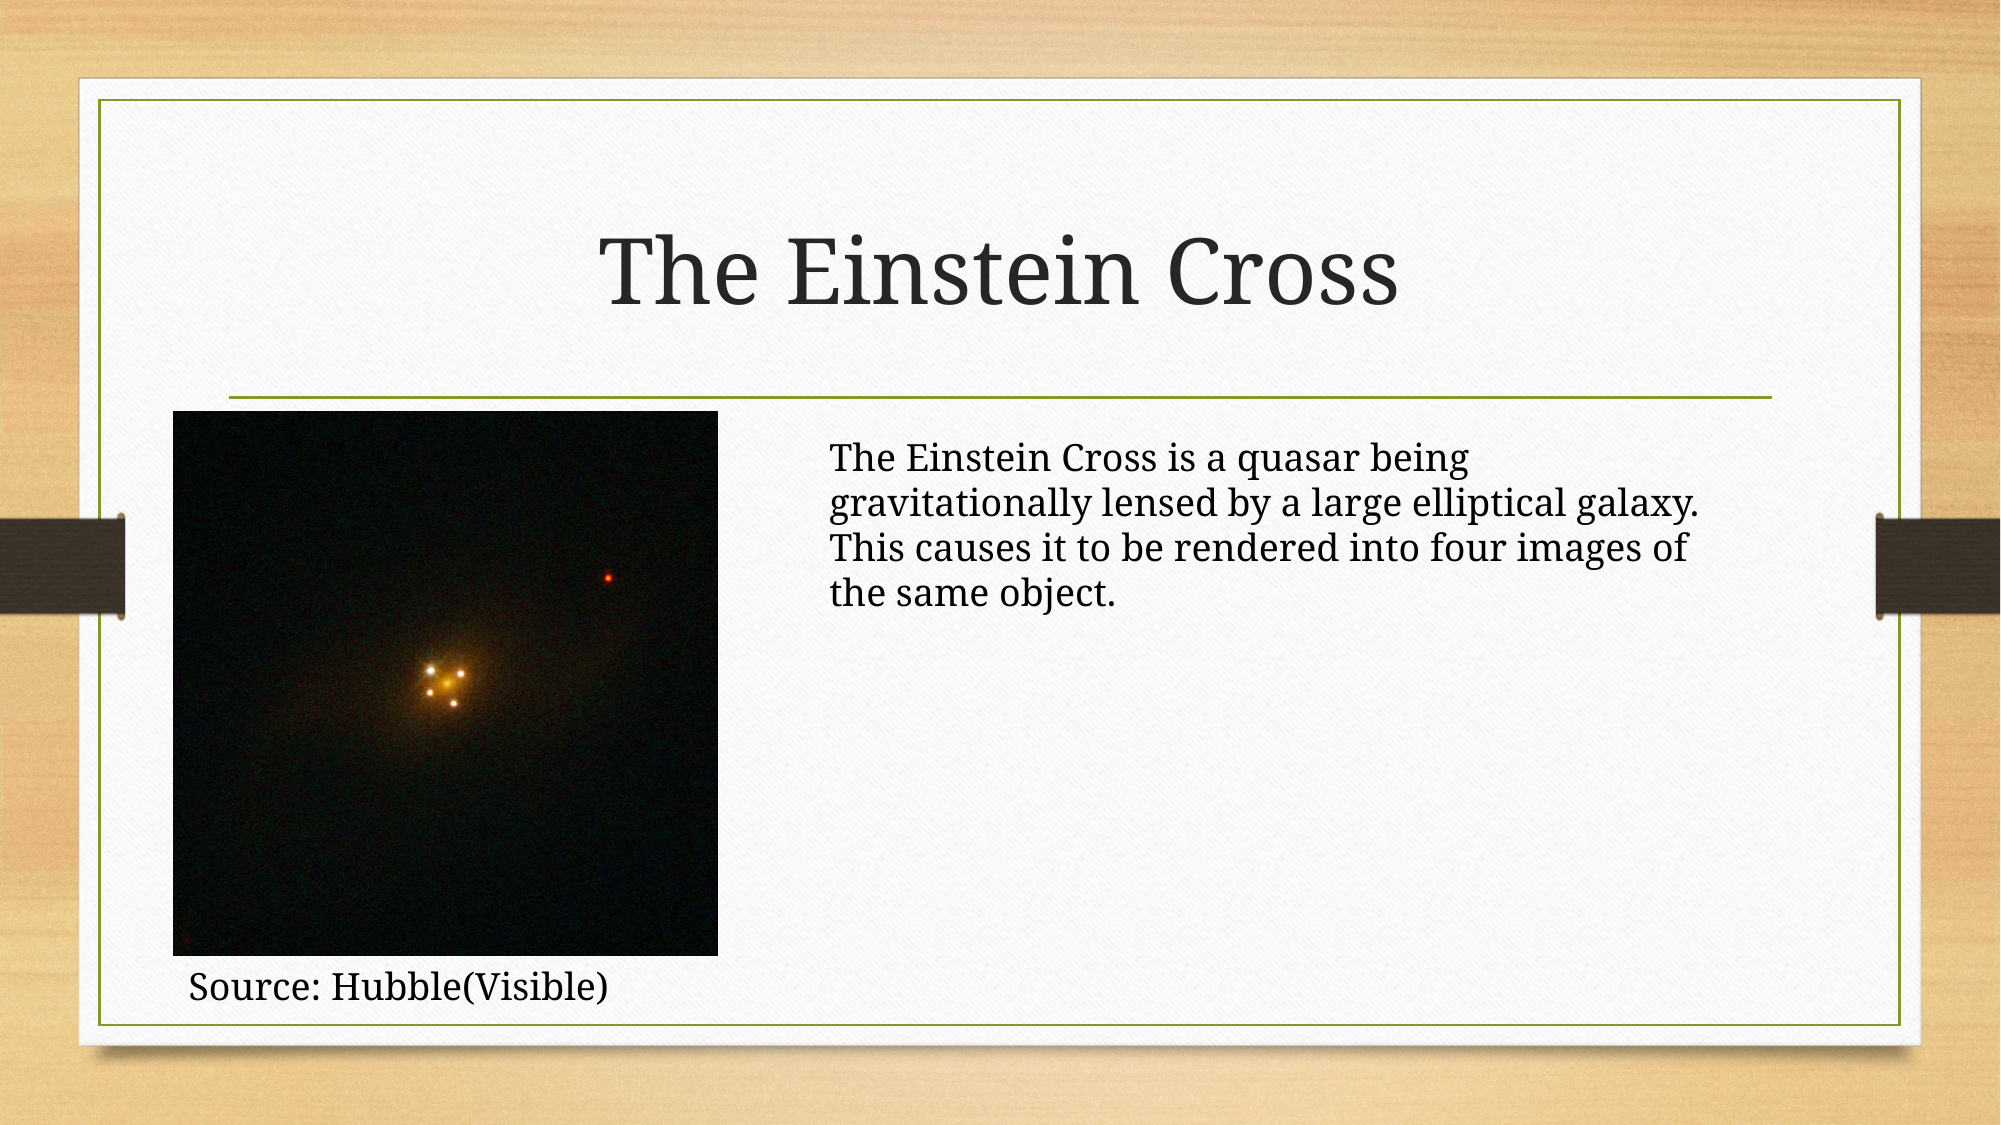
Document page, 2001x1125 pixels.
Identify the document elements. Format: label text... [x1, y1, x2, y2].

text_box Source: Hubble(Visible) [173, 956, 680, 1016]
title The Einstein Cross [212, 161, 1788, 375]
text_box The Einstein Cross is a quasar being gravitationally lensed by a large elliptical galaxy. This causes it to be rendered into four images of the same object. [814, 427, 1738, 622]
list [173, 410, 719, 956]
picture [0, 0, 2001, 1125]
